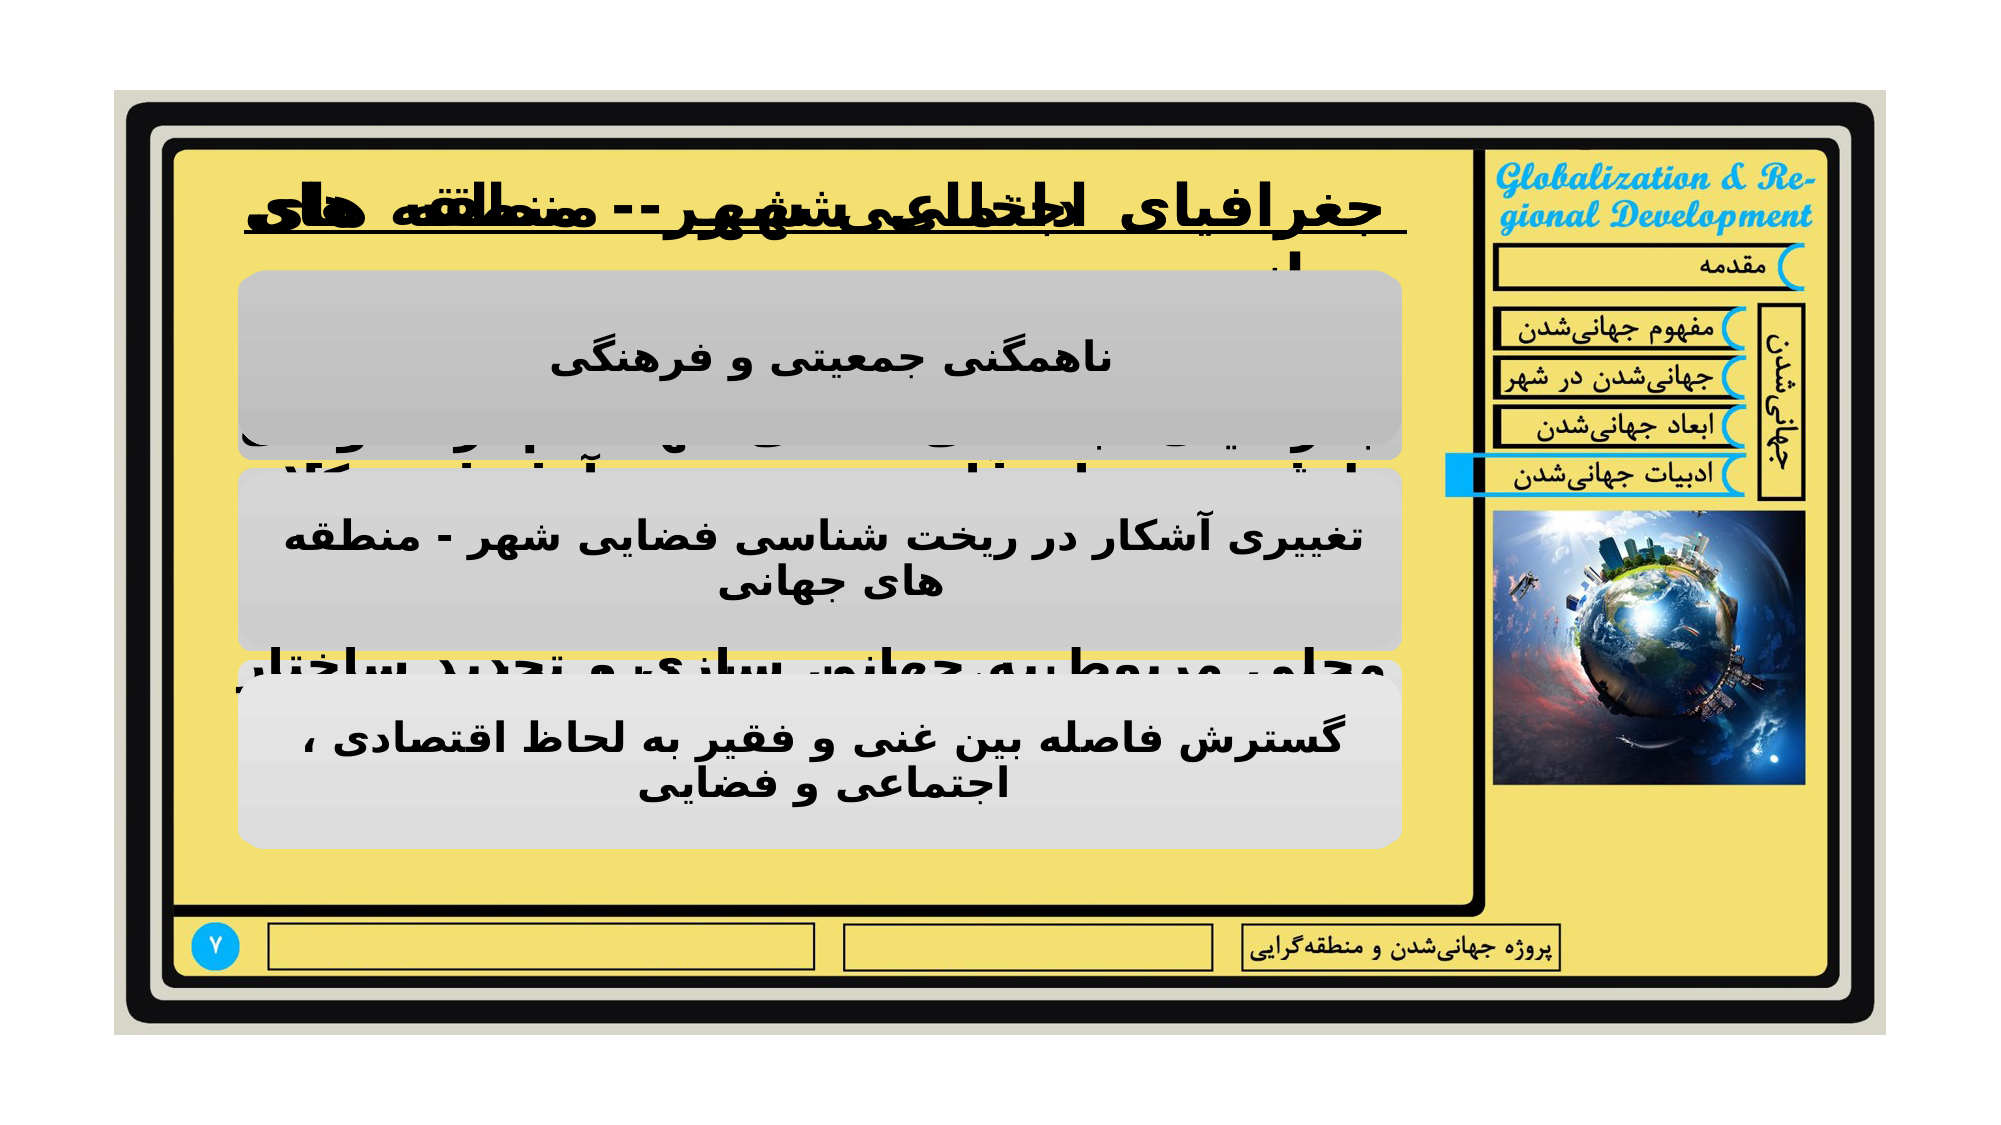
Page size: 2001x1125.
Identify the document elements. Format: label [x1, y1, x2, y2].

text_box [238, 267, 1403, 853]
picture [114, 90, 1886, 1035]
